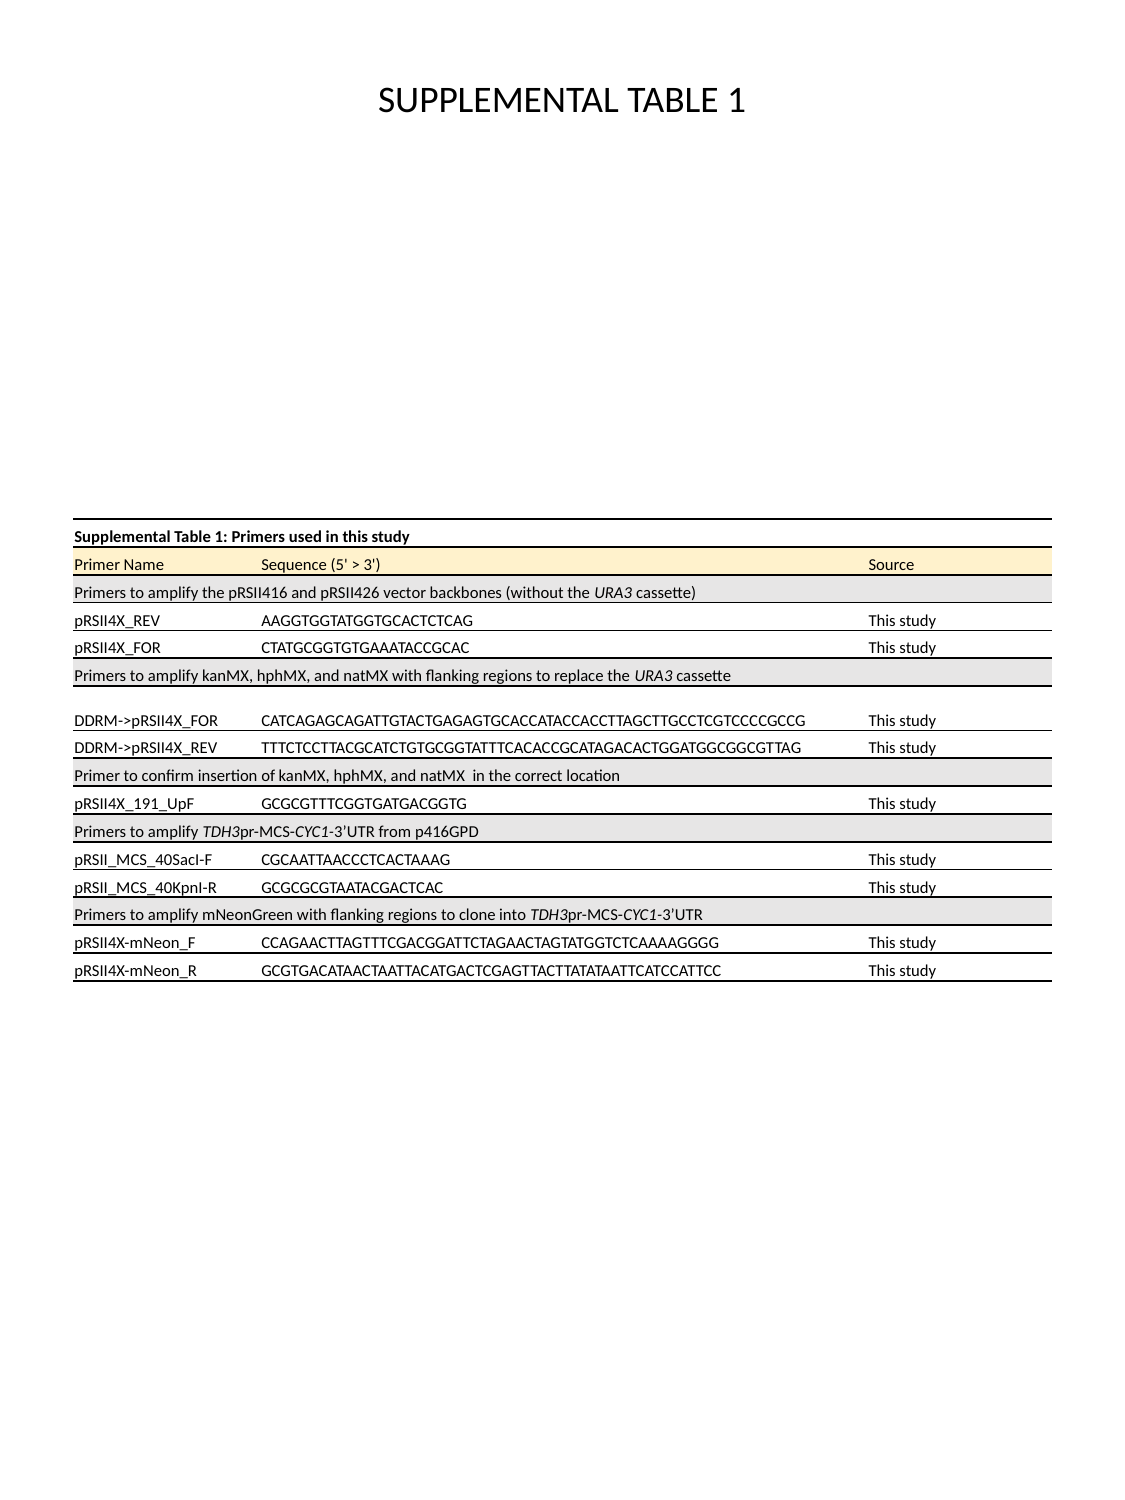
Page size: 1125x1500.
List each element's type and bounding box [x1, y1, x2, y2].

table_cell [73, 898, 1052, 924]
table_cell [73, 631, 1052, 657]
table_cell [73, 576, 1052, 602]
table_header [73, 520, 1052, 546]
table_cell [73, 870, 1052, 896]
table_cell [73, 954, 1052, 980]
table_cell [73, 548, 1052, 574]
table_cell [73, 787, 1052, 813]
table_cell [73, 815, 1052, 841]
table_cell [73, 687, 1052, 730]
table_cell [73, 759, 1052, 785]
table_cell [73, 659, 1052, 685]
table_cell [73, 843, 1052, 869]
table_cell [73, 731, 1052, 757]
text_box [363, 67, 762, 128]
table_cell [73, 603, 1052, 630]
table_cell [73, 926, 1052, 952]
